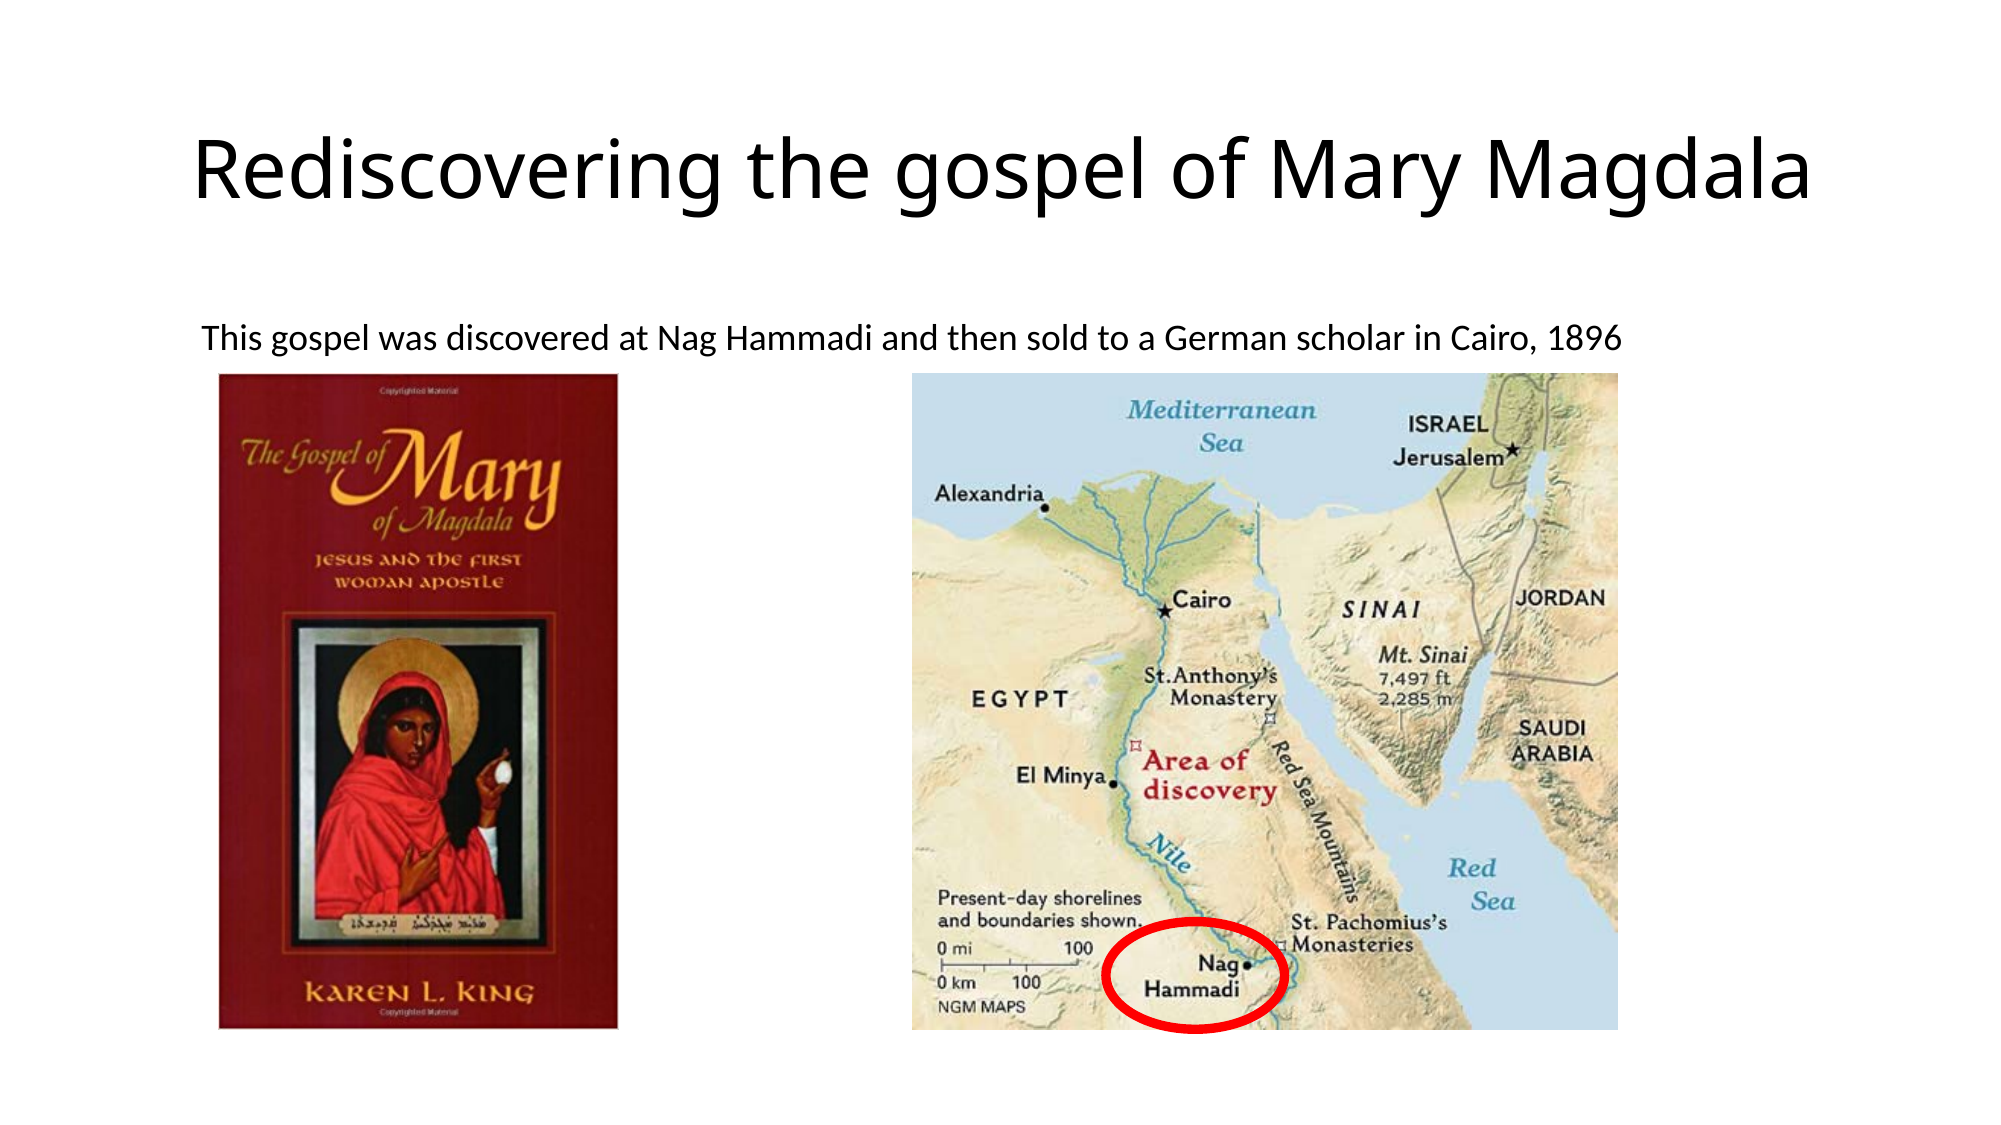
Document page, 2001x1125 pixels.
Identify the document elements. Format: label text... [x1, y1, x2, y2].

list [218, 373, 619, 1030]
title Rediscovering the gospel of Mary Magdala [89, 71, 1917, 224]
text_box This gospel was discovered at Nag Hammadi and then sold to a German scholar in Cairo, 1896 [186, 305, 1866, 366]
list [912, 373, 1618, 1030]
